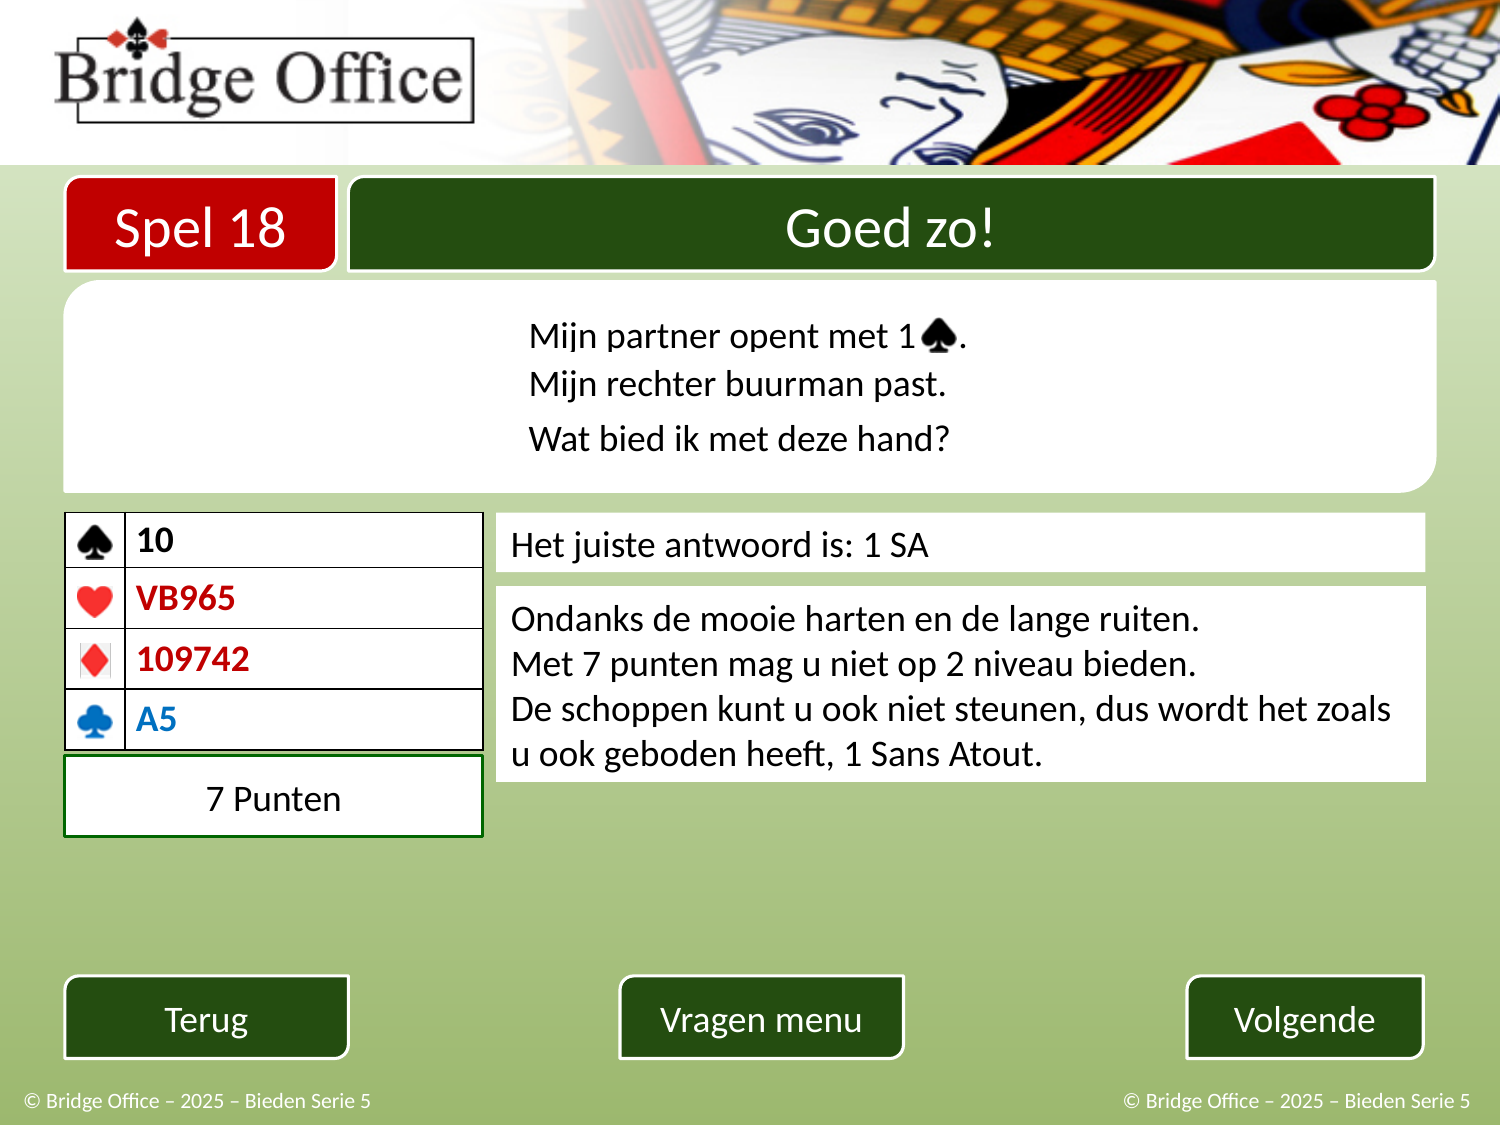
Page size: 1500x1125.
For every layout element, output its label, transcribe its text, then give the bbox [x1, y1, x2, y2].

text_box Mijn rechter buurman past. [513, 352, 987, 406]
text_box Ondanks de mooie harten en de lange ruiten. Met 7 punten mag u niet op 2 niveau bieden. De schoppen kunt u ook niet steunen, dus wordt het zoals u ook geboden heeft, 1 Sans Atout. [496, 586, 1426, 782]
table_cell VB965 [126, 568, 482, 628]
picture [77, 585, 113, 618]
picture [77, 643, 113, 679]
text_box Terug [63, 974, 350, 1061]
picture [920, 316, 957, 353]
table_cell [66, 690, 124, 749]
picture [77, 703, 113, 740]
text_box © Bridge Office – 2025 – Bieden Serie 5 [1107, 1079, 1500, 1121]
text_box Volgende [1185, 974, 1425, 1061]
text_box Goed zo! [346, 178, 1437, 273]
text_box Het juiste antwoord is: 1 SA [496, 512, 1426, 573]
table_header 10 [126, 513, 482, 567]
text_box [63, 280, 1437, 493]
text_box 7 Punten [63, 754, 484, 838]
text_box Wat bied ik met deze hand? [513, 406, 987, 467]
text_box © Bridge Office – 2025 – Bieden Serie 5 [8, 1079, 393, 1121]
text_box Spel 18 [63, 178, 339, 273]
text_box Mijn partner opent met 1 . [513, 303, 1022, 364]
picture [77, 524, 113, 561]
table_cell A5 [126, 690, 482, 749]
table_cell 109742 [126, 629, 482, 688]
table_header [66, 513, 124, 567]
table_cell [66, 568, 124, 628]
picture [0, 0, 1500, 166]
text_box Vragen menu [618, 974, 906, 1061]
table_cell [66, 629, 124, 688]
